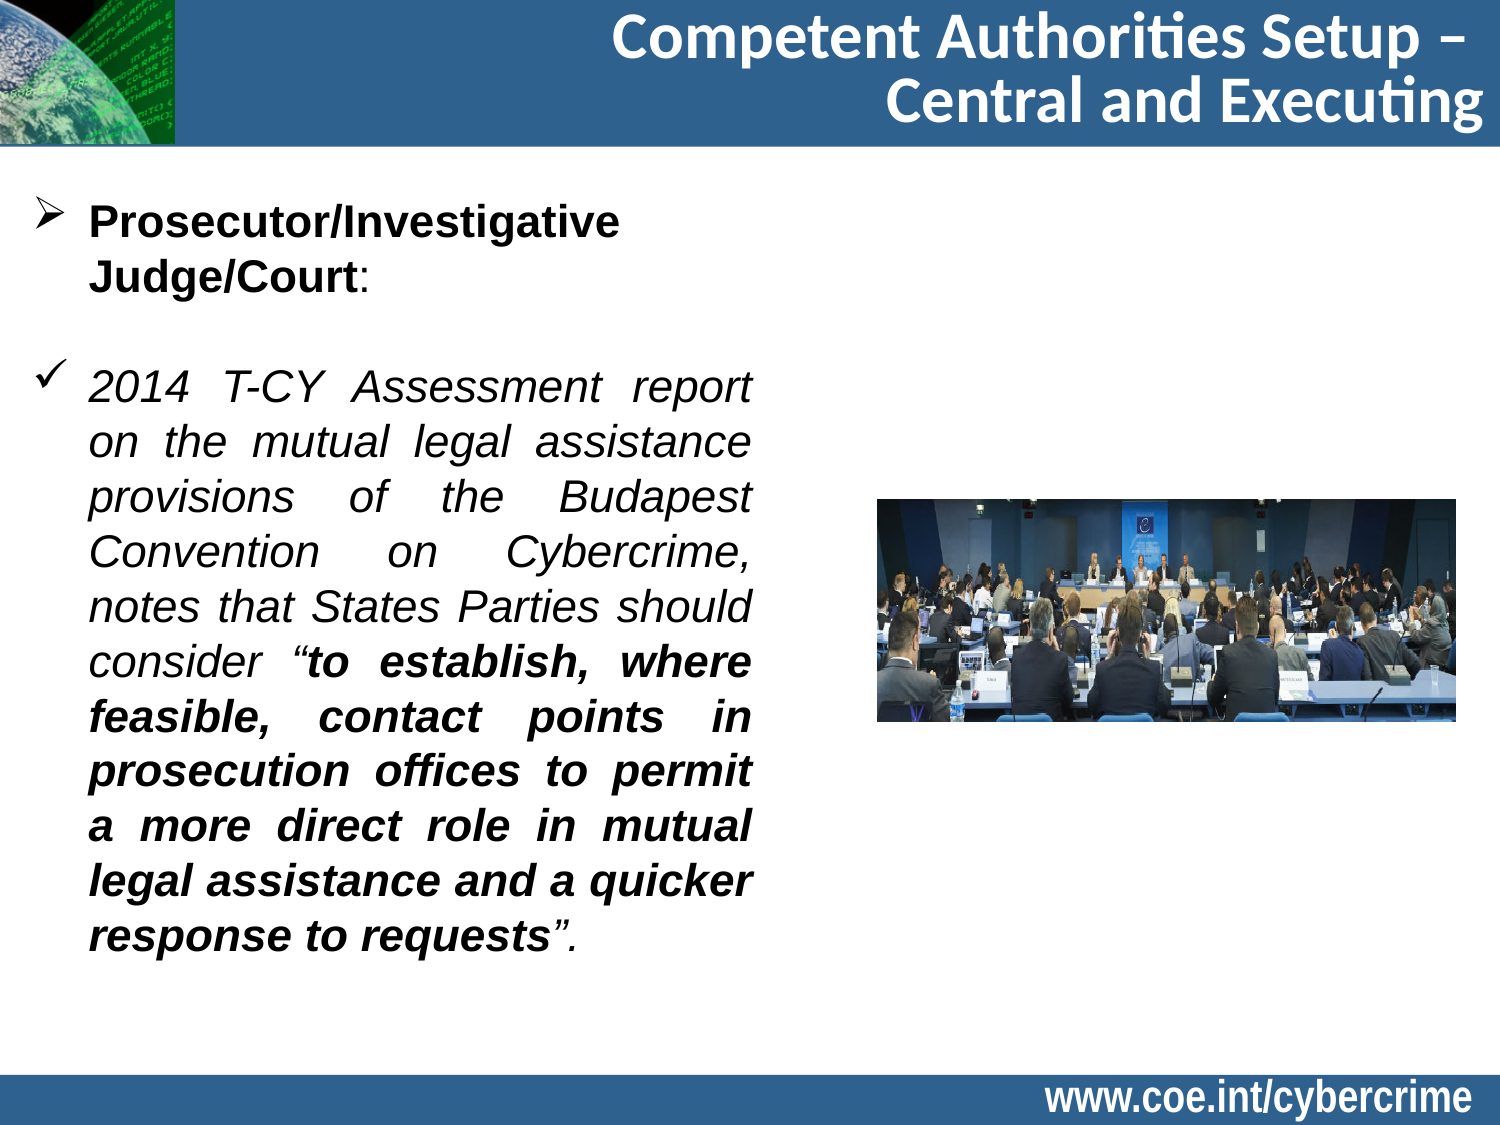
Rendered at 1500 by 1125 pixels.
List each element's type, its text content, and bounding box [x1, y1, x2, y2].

text_box www.coe.int/cybercrime [1030, 1059, 1500, 1125]
picture [877, 499, 1456, 722]
text_box Competent Authorities Setup – Central and Executing [177, 0, 1500, 149]
text_box Prosecutor/Investigative Judge/Court: 2014 T-CY Assessment report on the mutual legal assistance provisions of the Budapest Convention on Cybercrime, notes that States Parties should consider “to establish, where feasible, contact points in prosecution offices to permit a more direct role in mutual legal assistance and a quicker response to requests”. [17, 183, 768, 1024]
picture [0, 0, 175, 144]
text_box [0, 1073, 1030, 1125]
